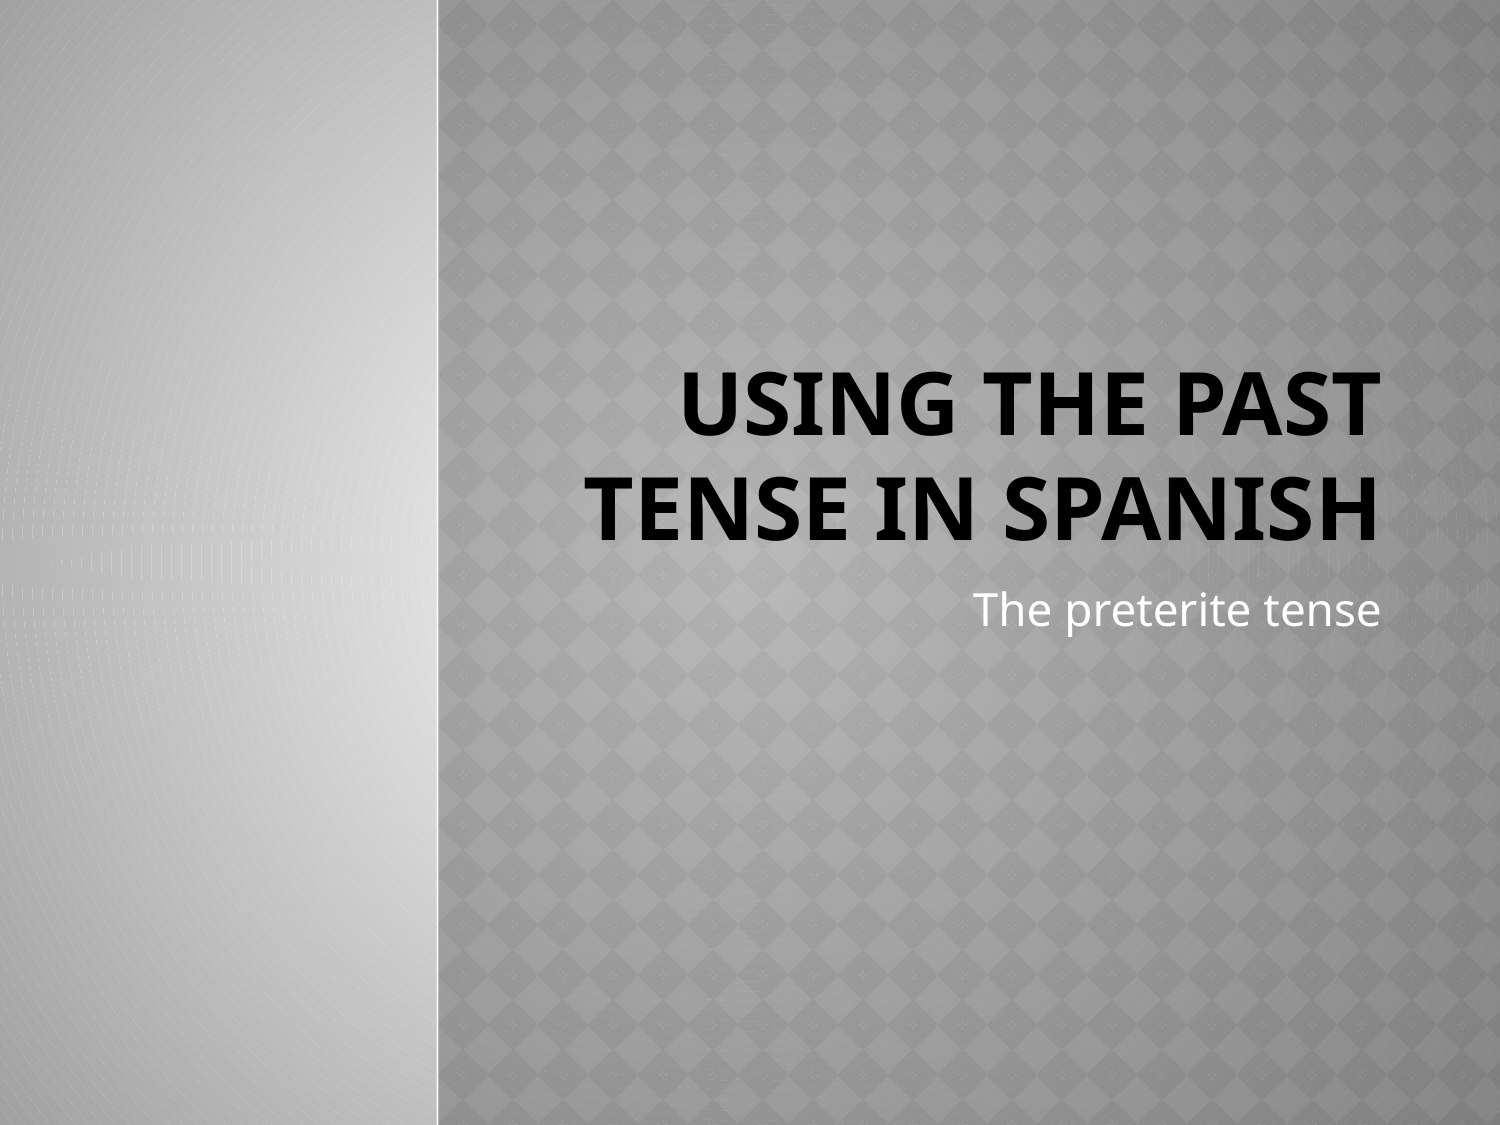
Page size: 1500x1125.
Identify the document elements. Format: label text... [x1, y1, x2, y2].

title Using the past tense in Spanish [552, 87, 1390, 558]
subtitle The preterite tense [550, 580, 1390, 762]
